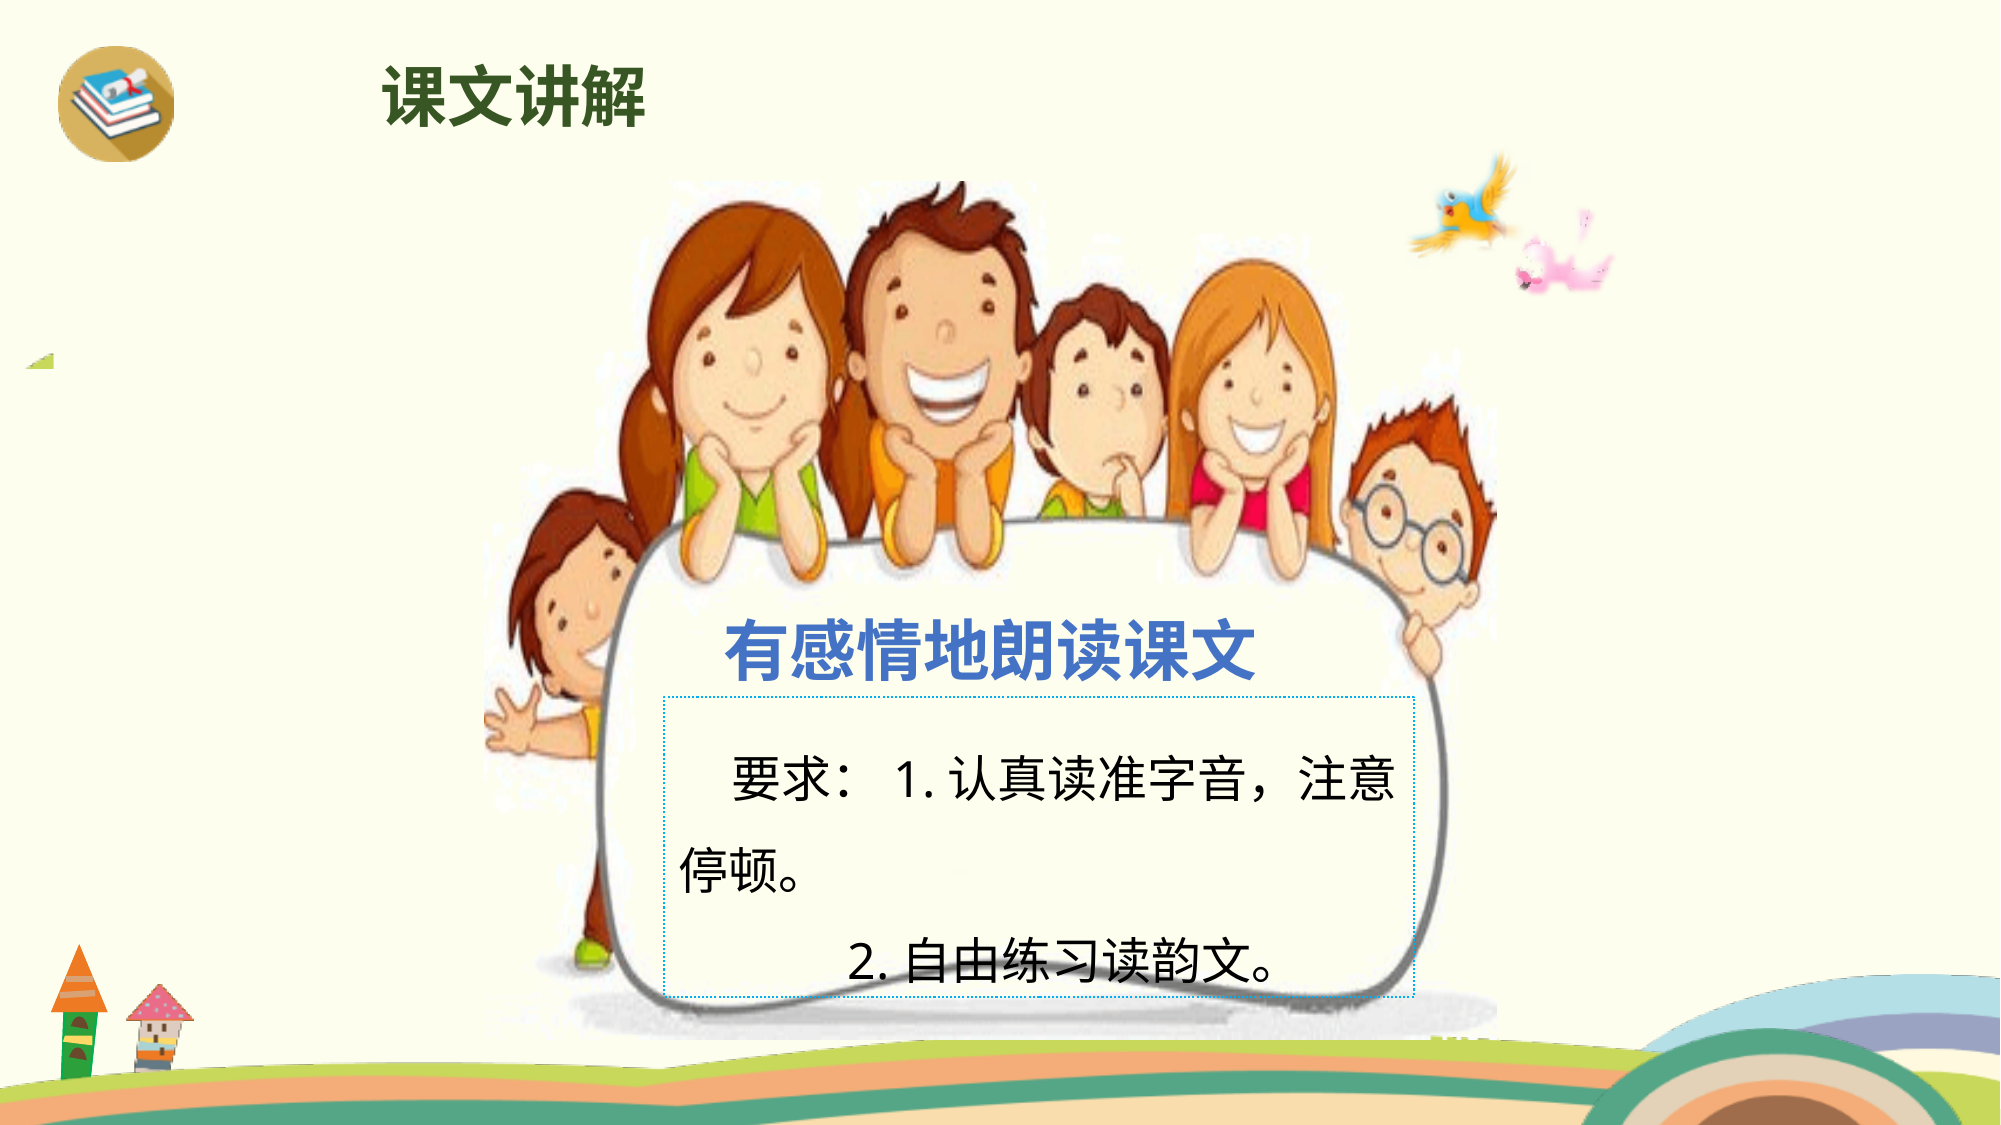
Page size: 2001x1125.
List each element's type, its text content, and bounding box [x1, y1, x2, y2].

picture [0, 0, 2001, 1125]
text_box 课文讲解 [365, 47, 663, 143]
